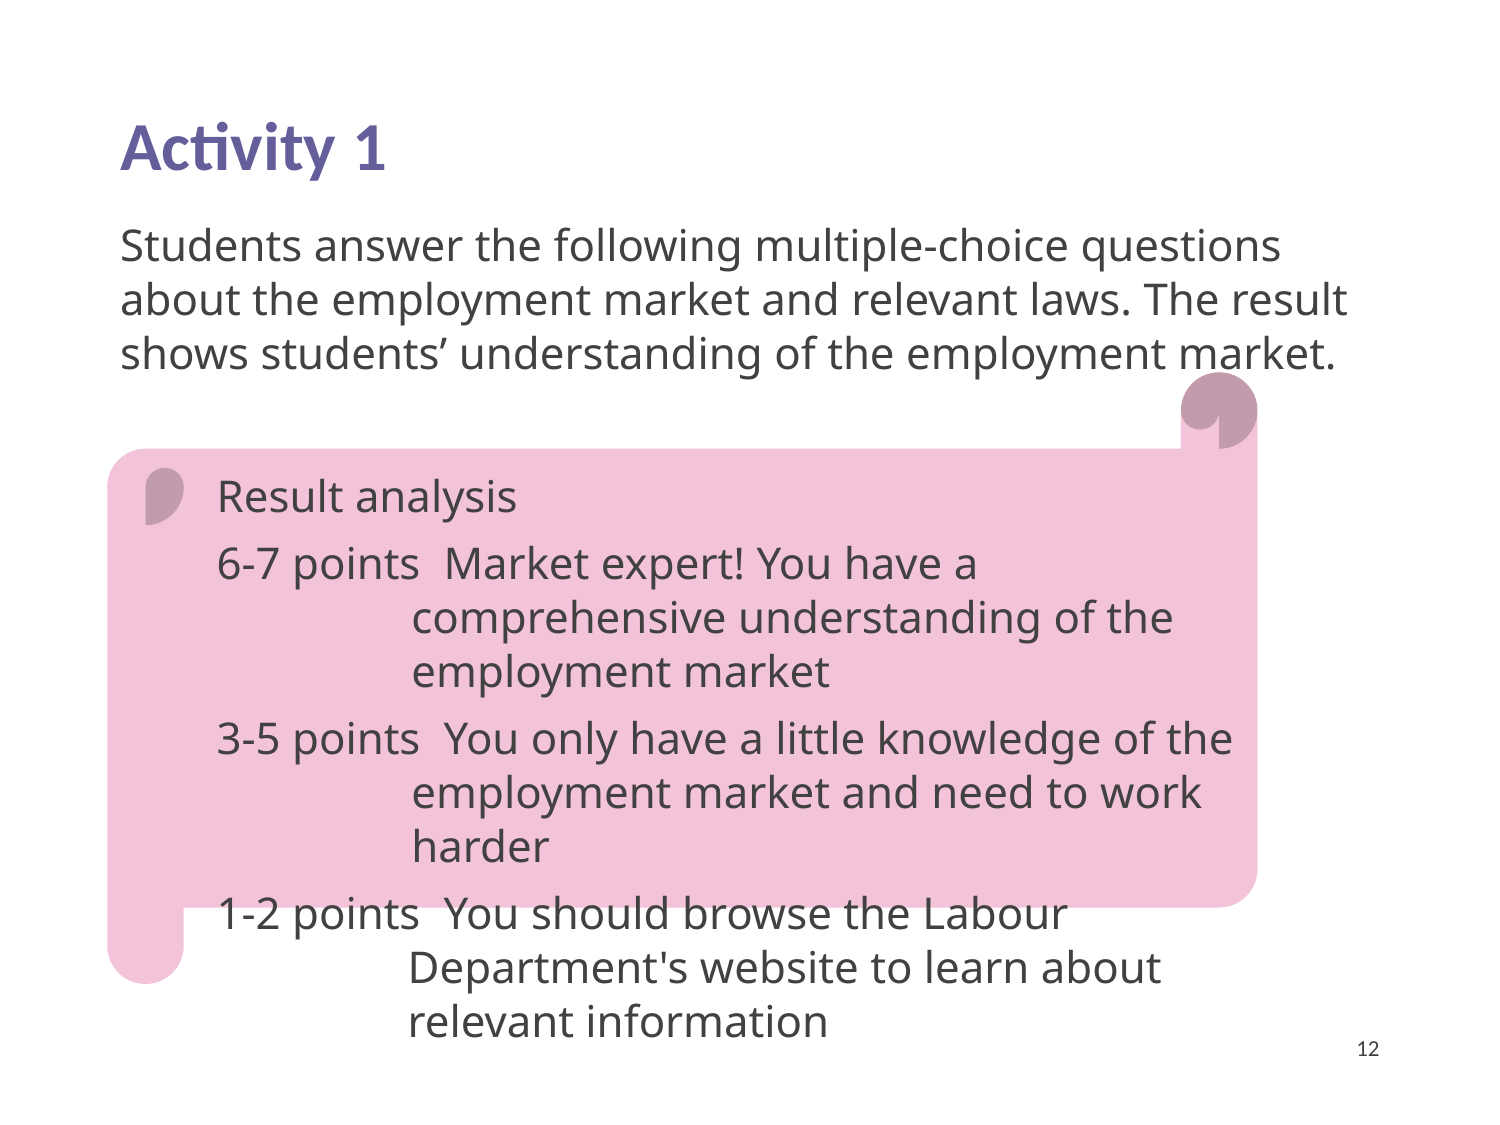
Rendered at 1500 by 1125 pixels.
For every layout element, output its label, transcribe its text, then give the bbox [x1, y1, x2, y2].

list Activity 1 [119, 113, 1382, 210]
slide_number 12 [1353, 1035, 1381, 1062]
text_box Result analysis 6-7 points Market expert! You have a comprehensive understanding of the employment market 3-5 points You only have a little knowledge of the employment market and need to work harder 1-2 points You should browse the Labour Department's website to learn about relevant information [206, 985, 1258, 1057]
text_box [107, 372, 1258, 985]
list Students answer the following multiple-choice questions about the employment market and relevant laws. The result shows students’ understanding of the employment market. [119, 215, 1381, 809]
